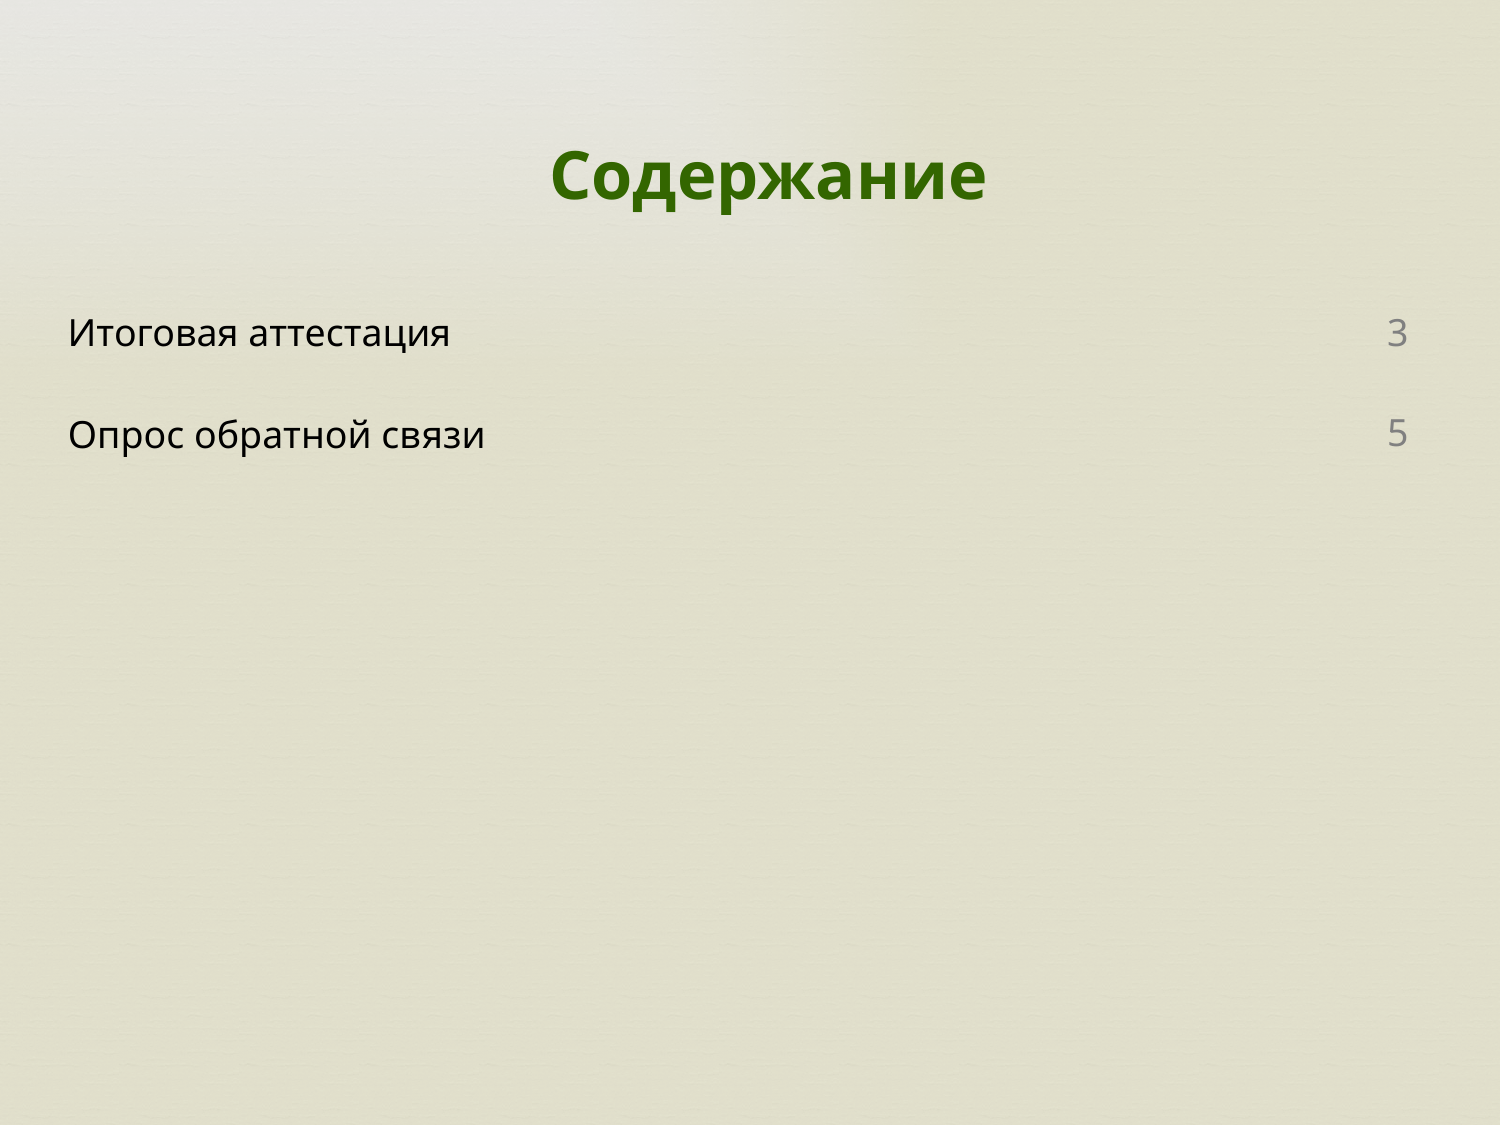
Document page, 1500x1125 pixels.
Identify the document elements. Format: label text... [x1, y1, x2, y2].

text_box Итоговая аттестация [53, 301, 1199, 361]
text_box Опрос обратной связи [53, 404, 798, 464]
text_box 3 [1293, 301, 1424, 361]
text_box Содержание [112, 113, 1425, 233]
text_box 5 [1293, 401, 1424, 462]
